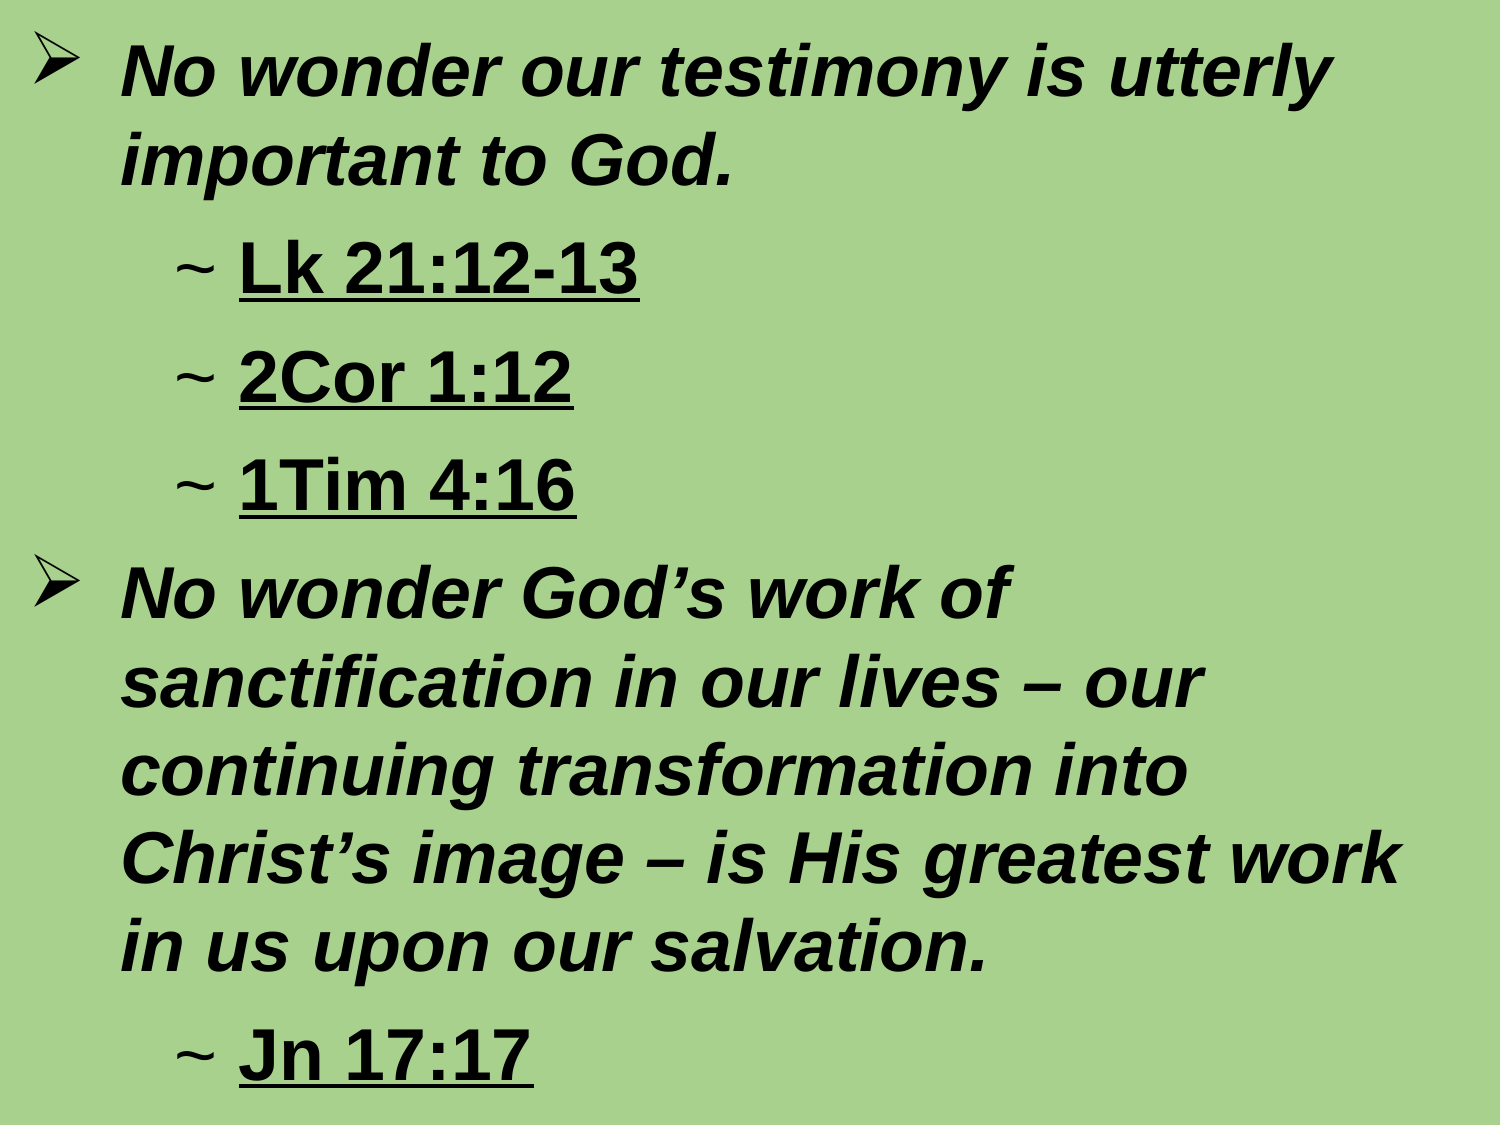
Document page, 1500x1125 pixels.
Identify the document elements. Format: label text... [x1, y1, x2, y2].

subtitle No wonder our testimony is utterly important to God. ~ Lk 21:12-13 ~ 2Cor 1:12 ~ 1Tim 4:16 No wonder God’s work of sanctification in our lives – our continuing transformation into Christ’s image – is His greatest work in us upon our salvation. ~ Jn 17:17 [13, 16, 1484, 1107]
